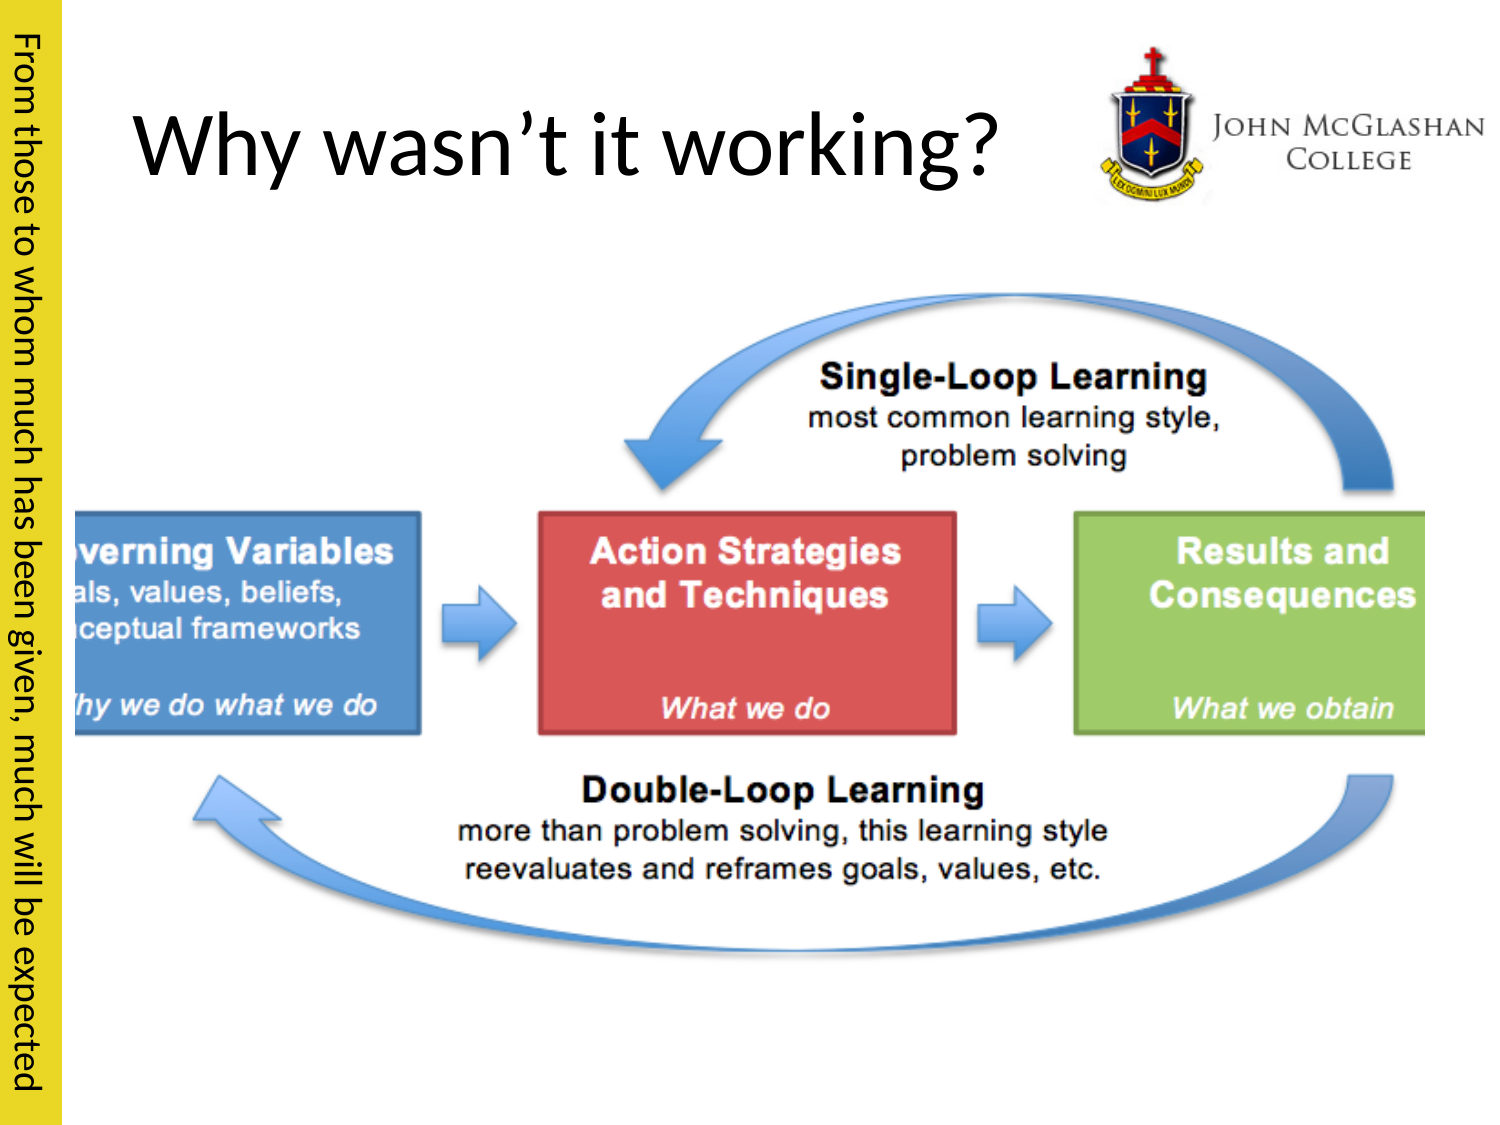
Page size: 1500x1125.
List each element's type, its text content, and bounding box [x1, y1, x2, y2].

picture [1092, 44, 1487, 206]
title Why wasn’t it working? [61, 45, 1075, 233]
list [74, 262, 1426, 1006]
